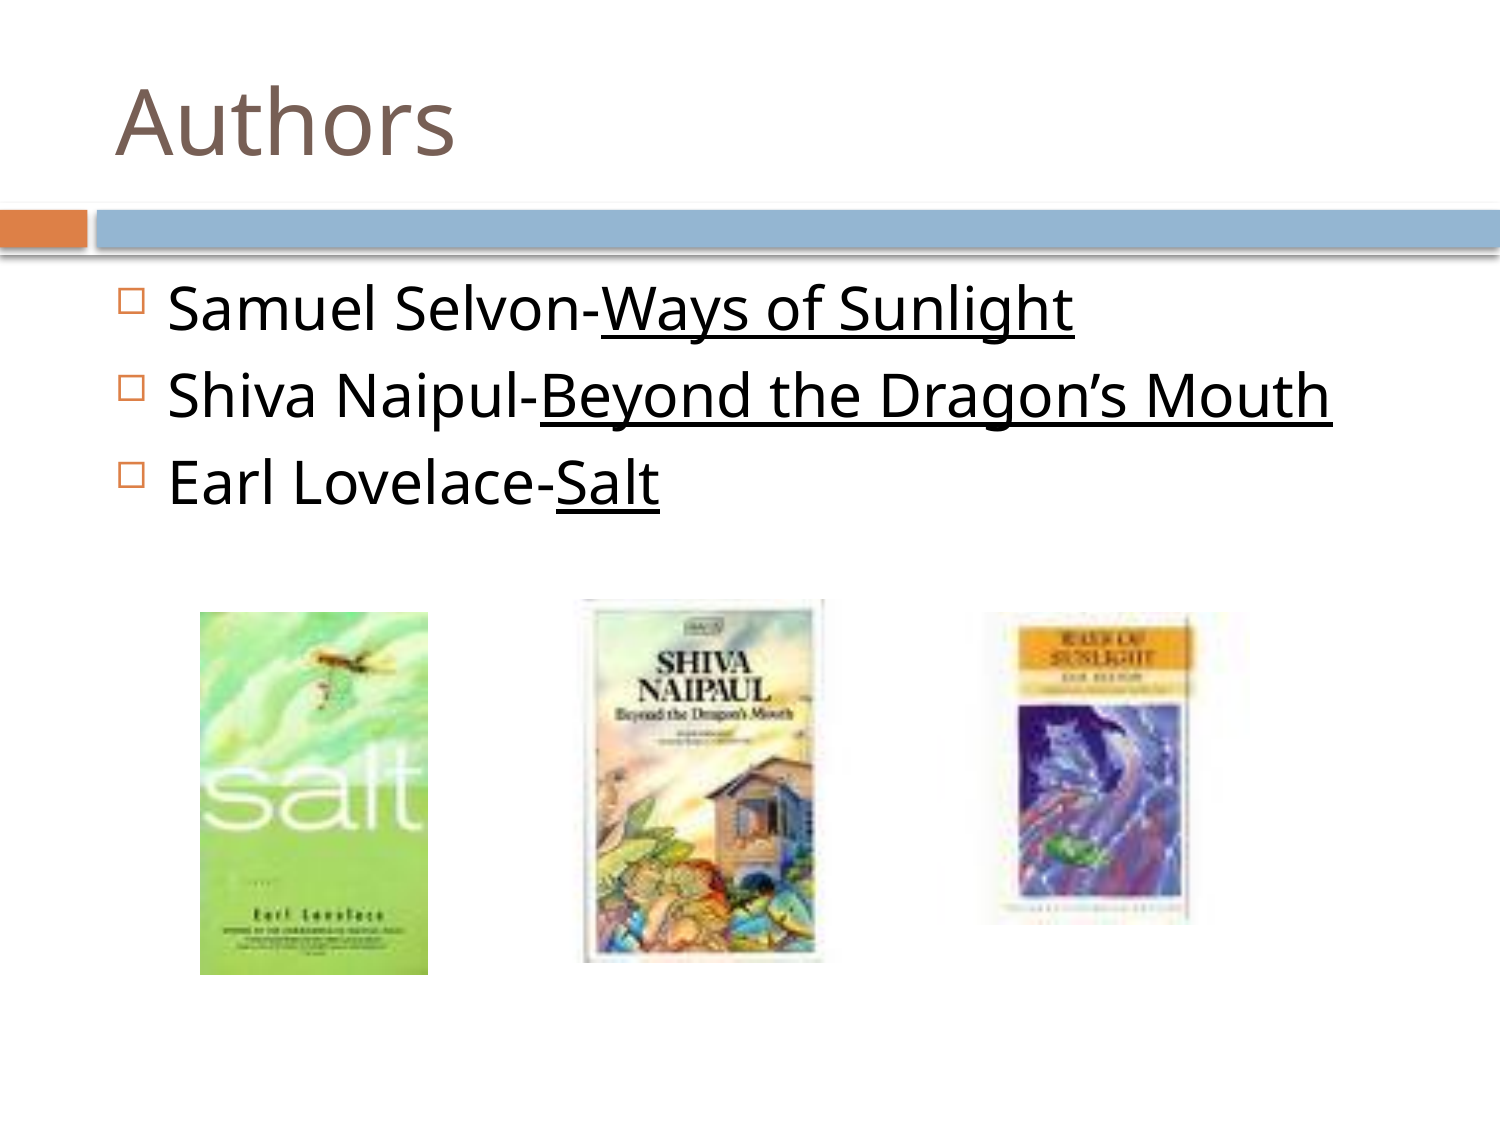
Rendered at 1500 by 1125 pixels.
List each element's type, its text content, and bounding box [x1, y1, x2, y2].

list Samuel Selvon-Ways of Sunlight Shiva Naipul-Beyond the Dragon’s Mouth Earl Lovelace-Salt [100, 262, 1439, 1001]
picture [937, 612, 1251, 926]
title Authors [100, 37, 1439, 201]
picture [199, 612, 428, 976]
picture [524, 599, 888, 963]
